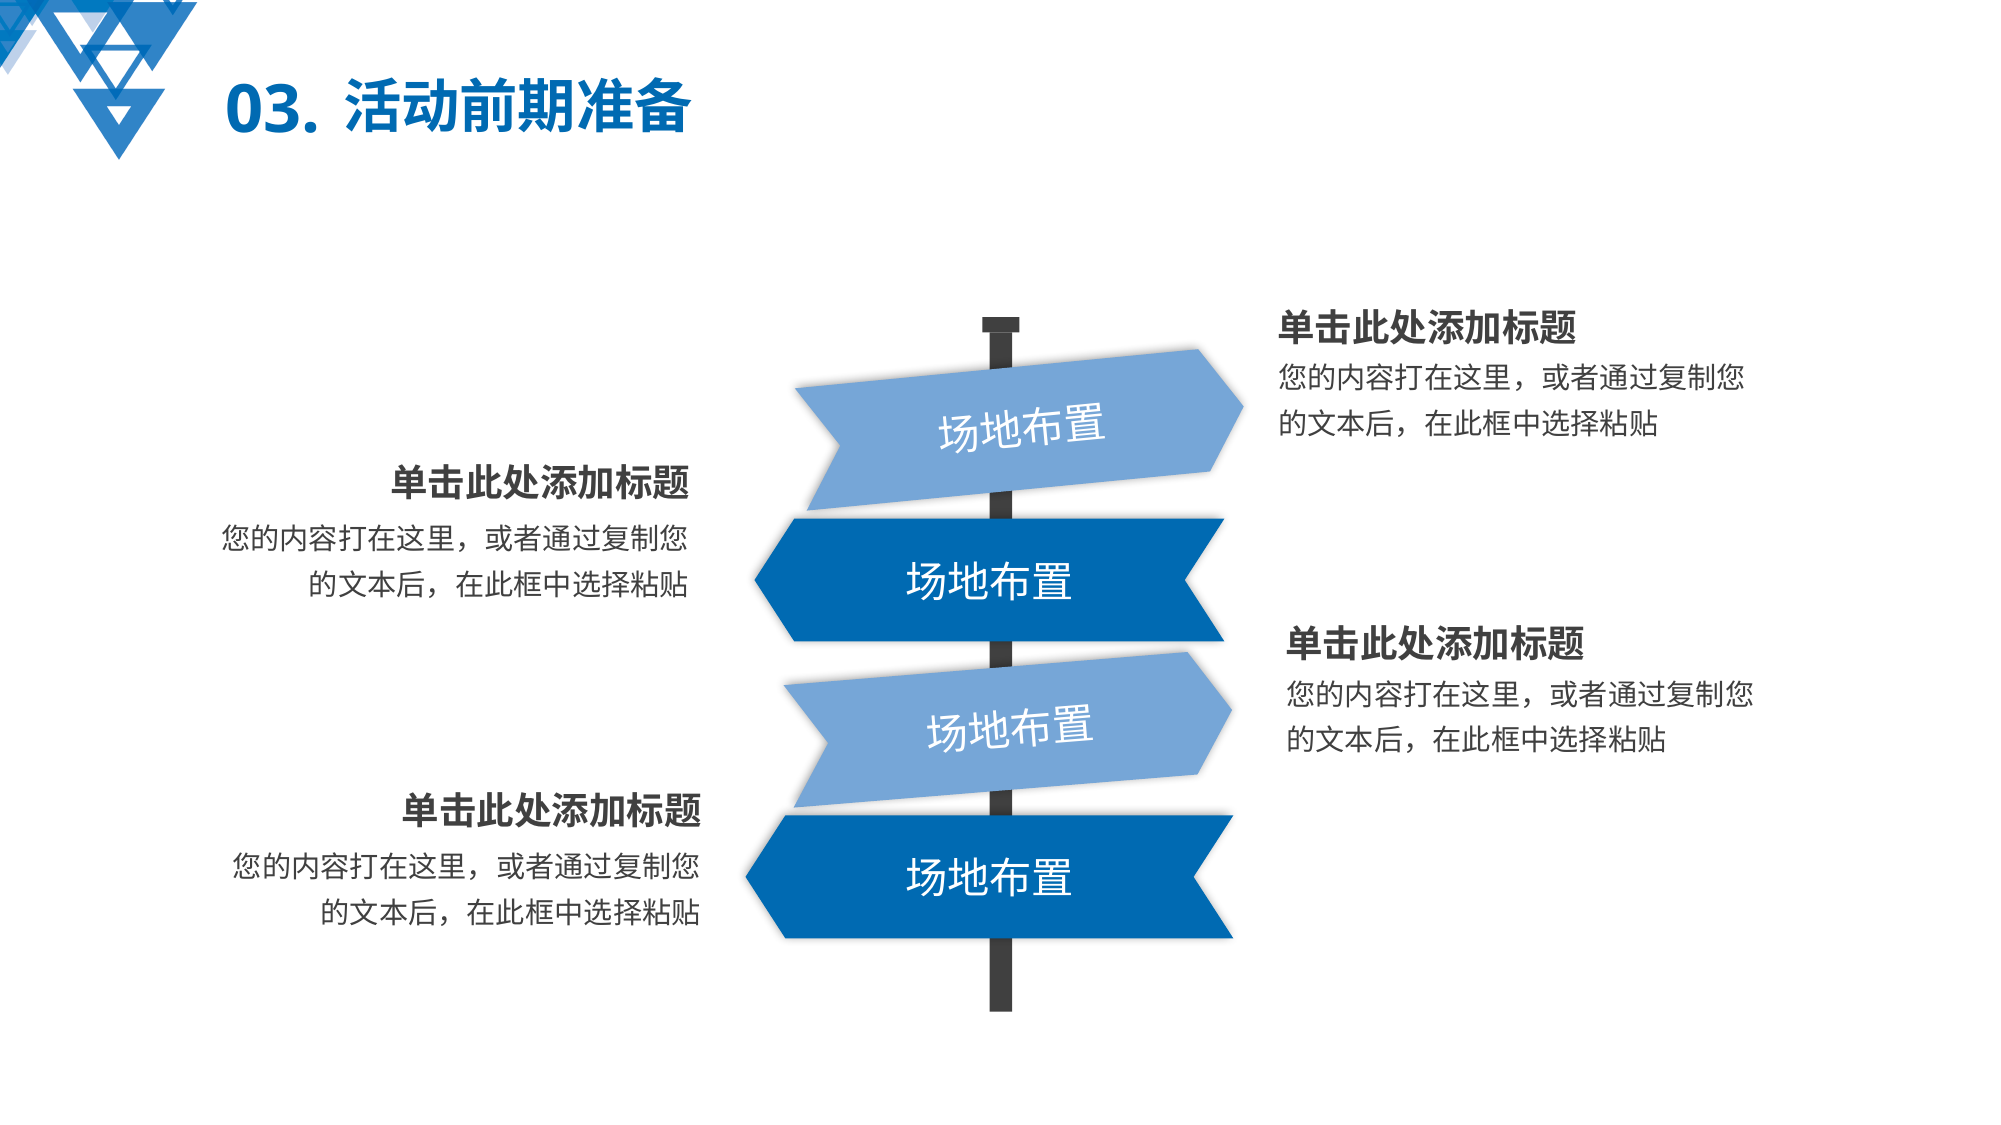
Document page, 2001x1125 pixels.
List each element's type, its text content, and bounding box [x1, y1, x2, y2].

text_box 场地布置 [1020, 652, 1233, 790]
text_box 单击此处添加标题 [215, 766, 717, 840]
text_box 您的内容打在这里，或者通过复制您的文本后，在此框中选择粘贴 [1270, 345, 1764, 444]
text_box 场地布置 [1020, 815, 1234, 939]
picture [0, 0, 235, 295]
text_box 单击此处添加标题 [203, 438, 705, 512]
text_box 场地布置 [794, 370, 982, 511]
text_box 场地布置 [1020, 349, 1244, 490]
text_box 单击此处添加标题 [1262, 282, 1674, 356]
text_box 场地布置 [754, 518, 982, 642]
text_box 您的内容打在这里，或者通过复制您的文本后，在此框中选择粘贴 [203, 512, 697, 605]
text_box 场地布置 [783, 668, 982, 807]
text_box 03. [235, 58, 336, 153]
text_box 场地布置 [745, 815, 982, 939]
text_box 您的内容打在这里，或者通过复制您的文本后，在此框中选择粘贴 [1278, 661, 1773, 761]
text_box 场地布置 [1020, 518, 1225, 642]
text_box 活动前期准备 [336, 61, 708, 147]
text_box 您的内容打在这里，或者通过复制您的文本后，在此框中选择粘贴 [215, 840, 709, 933]
text_box 单击此处添加标题 [1270, 599, 1772, 673]
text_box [982, 317, 1020, 1012]
